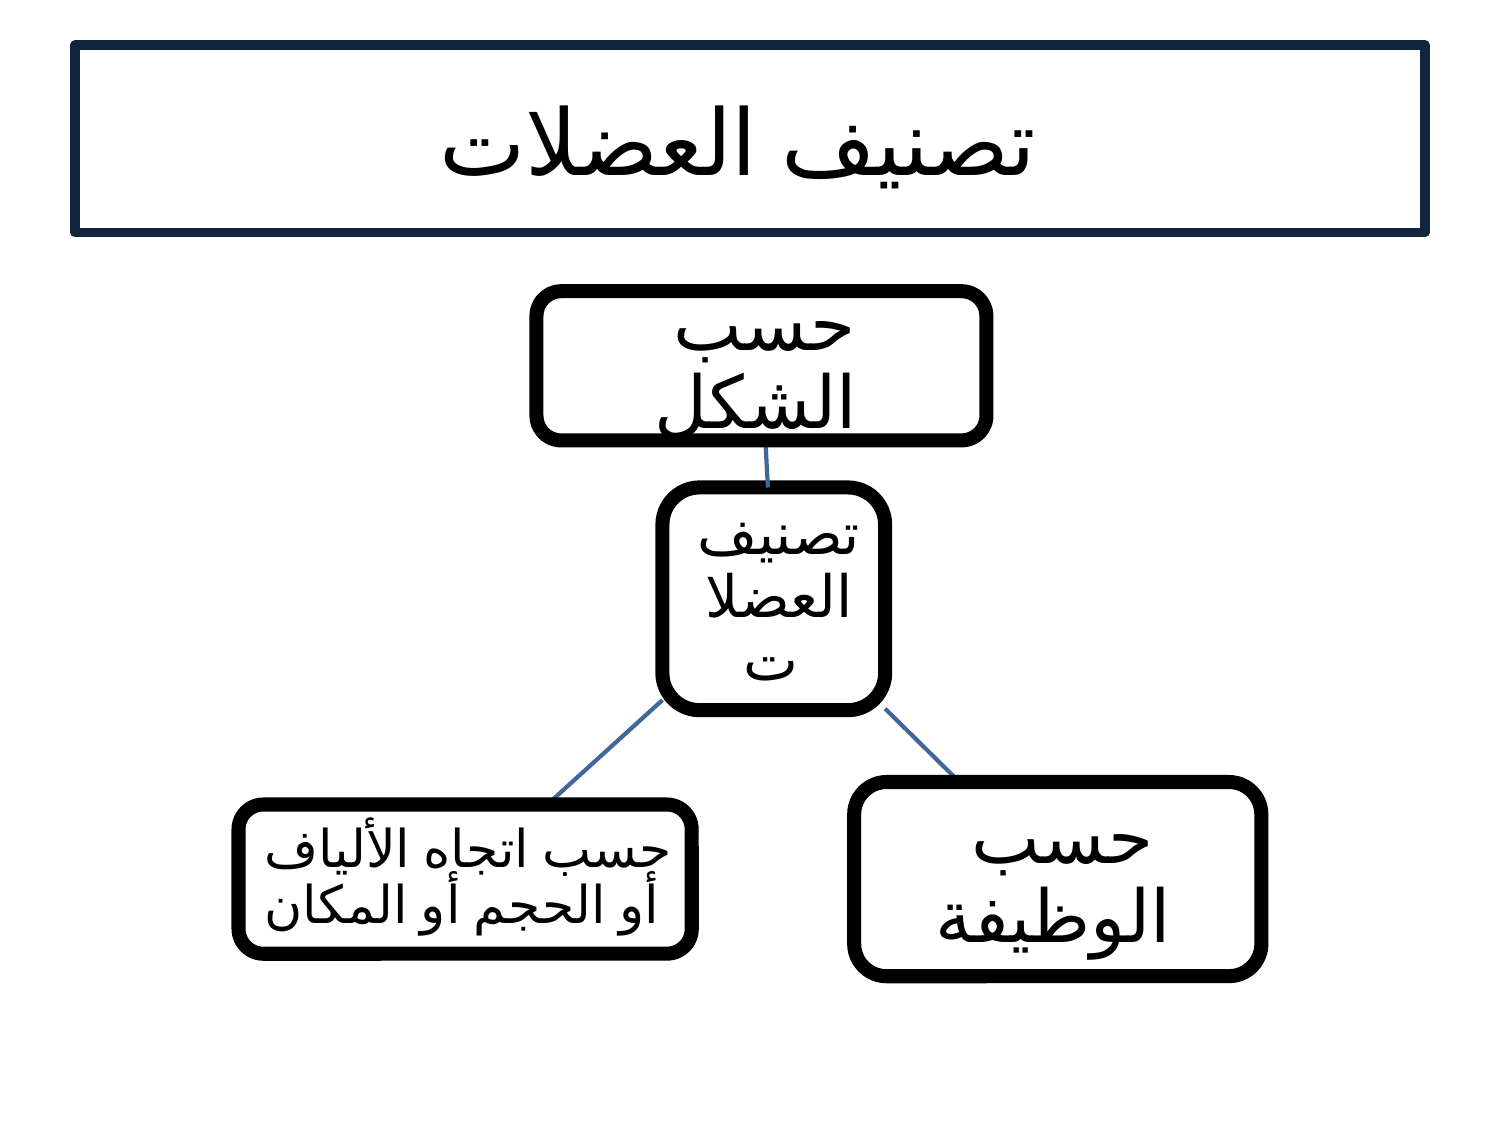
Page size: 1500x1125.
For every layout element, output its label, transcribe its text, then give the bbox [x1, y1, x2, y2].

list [74, 262, 1426, 1006]
title تصنيف العضلات [75, 45, 1425, 233]
